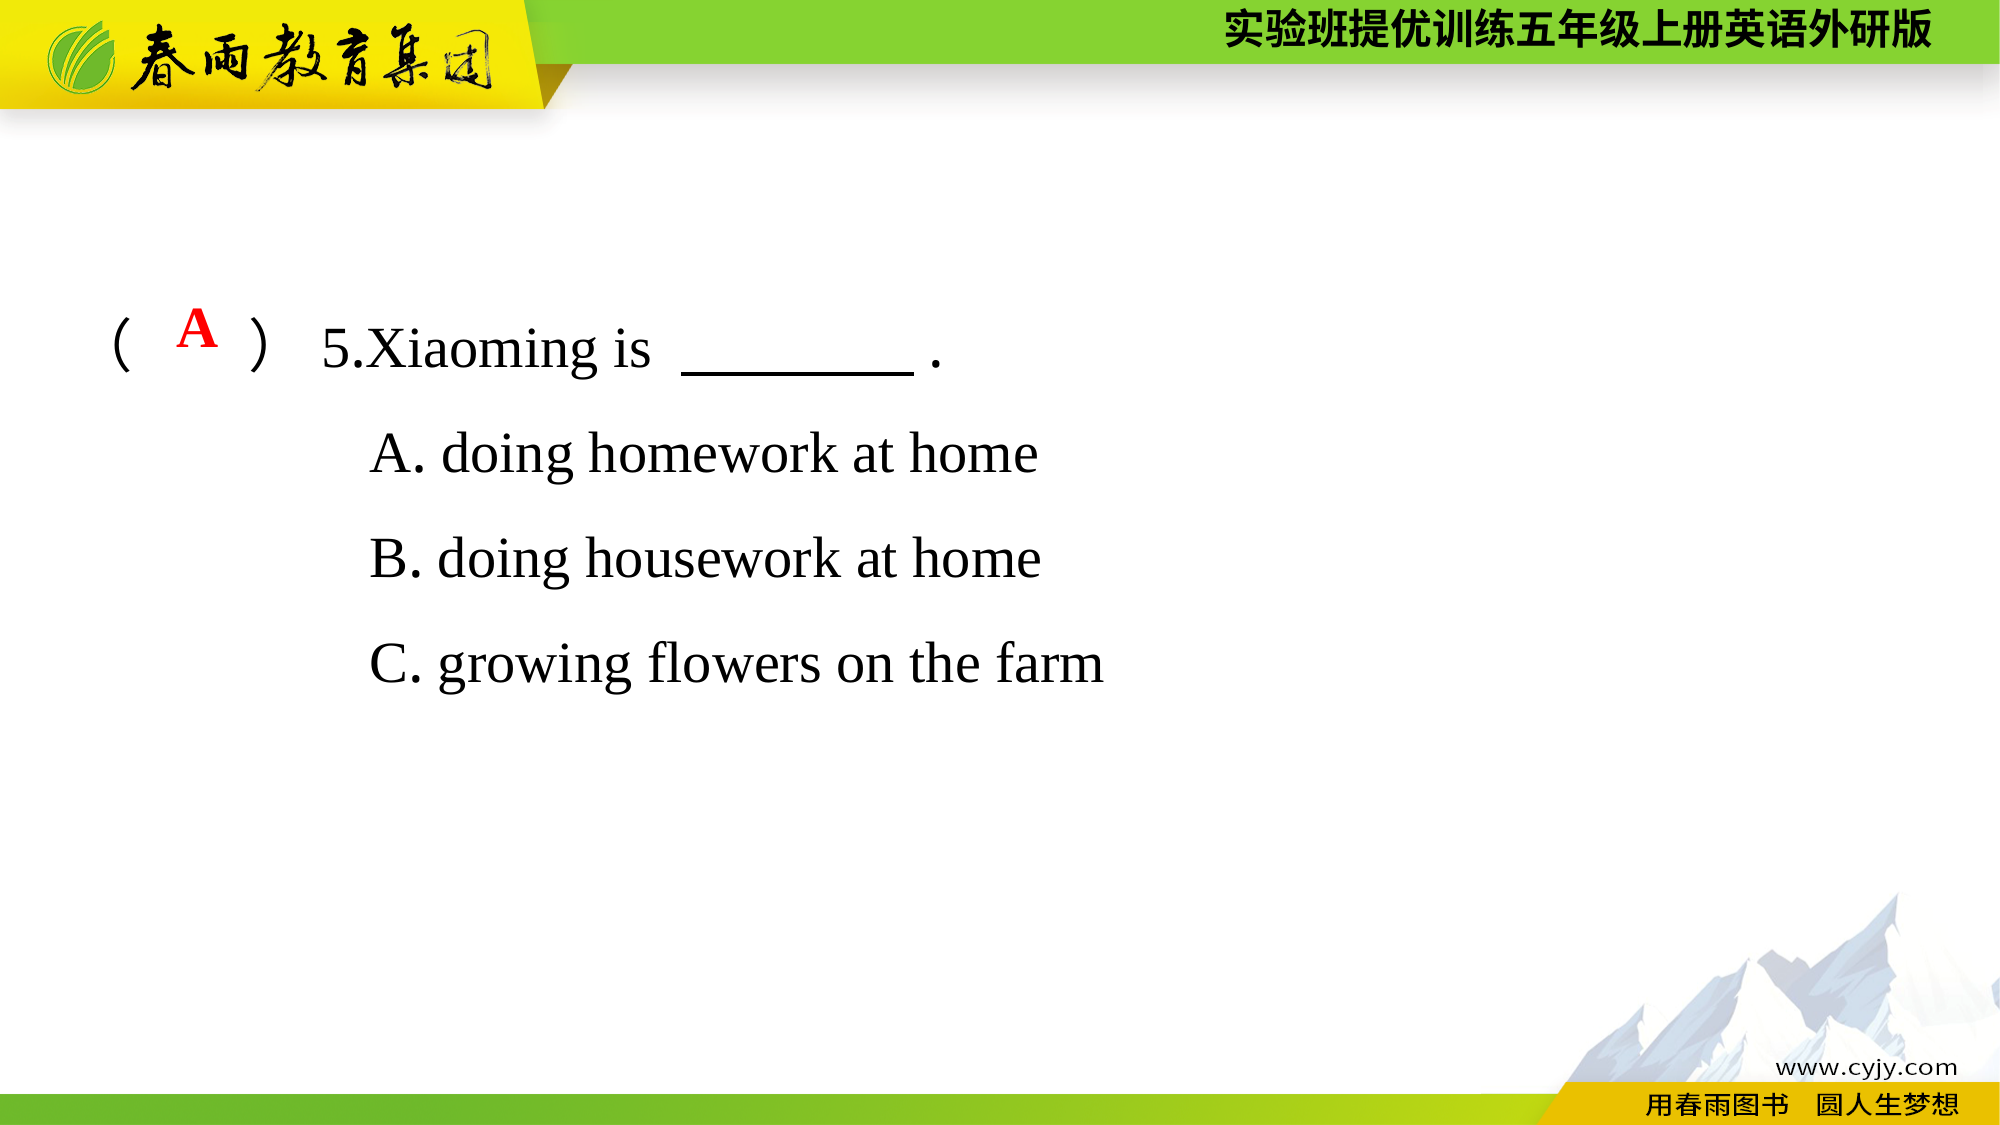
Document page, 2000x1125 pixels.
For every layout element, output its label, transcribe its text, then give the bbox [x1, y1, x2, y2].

picture [0, 0, 2000, 1125]
text_box A [161, 281, 234, 367]
list （ ）5.Xiaoming is . A. doing homework at home B. doing housework at home C. growing flowers on the farm [59, 266, 1944, 693]
